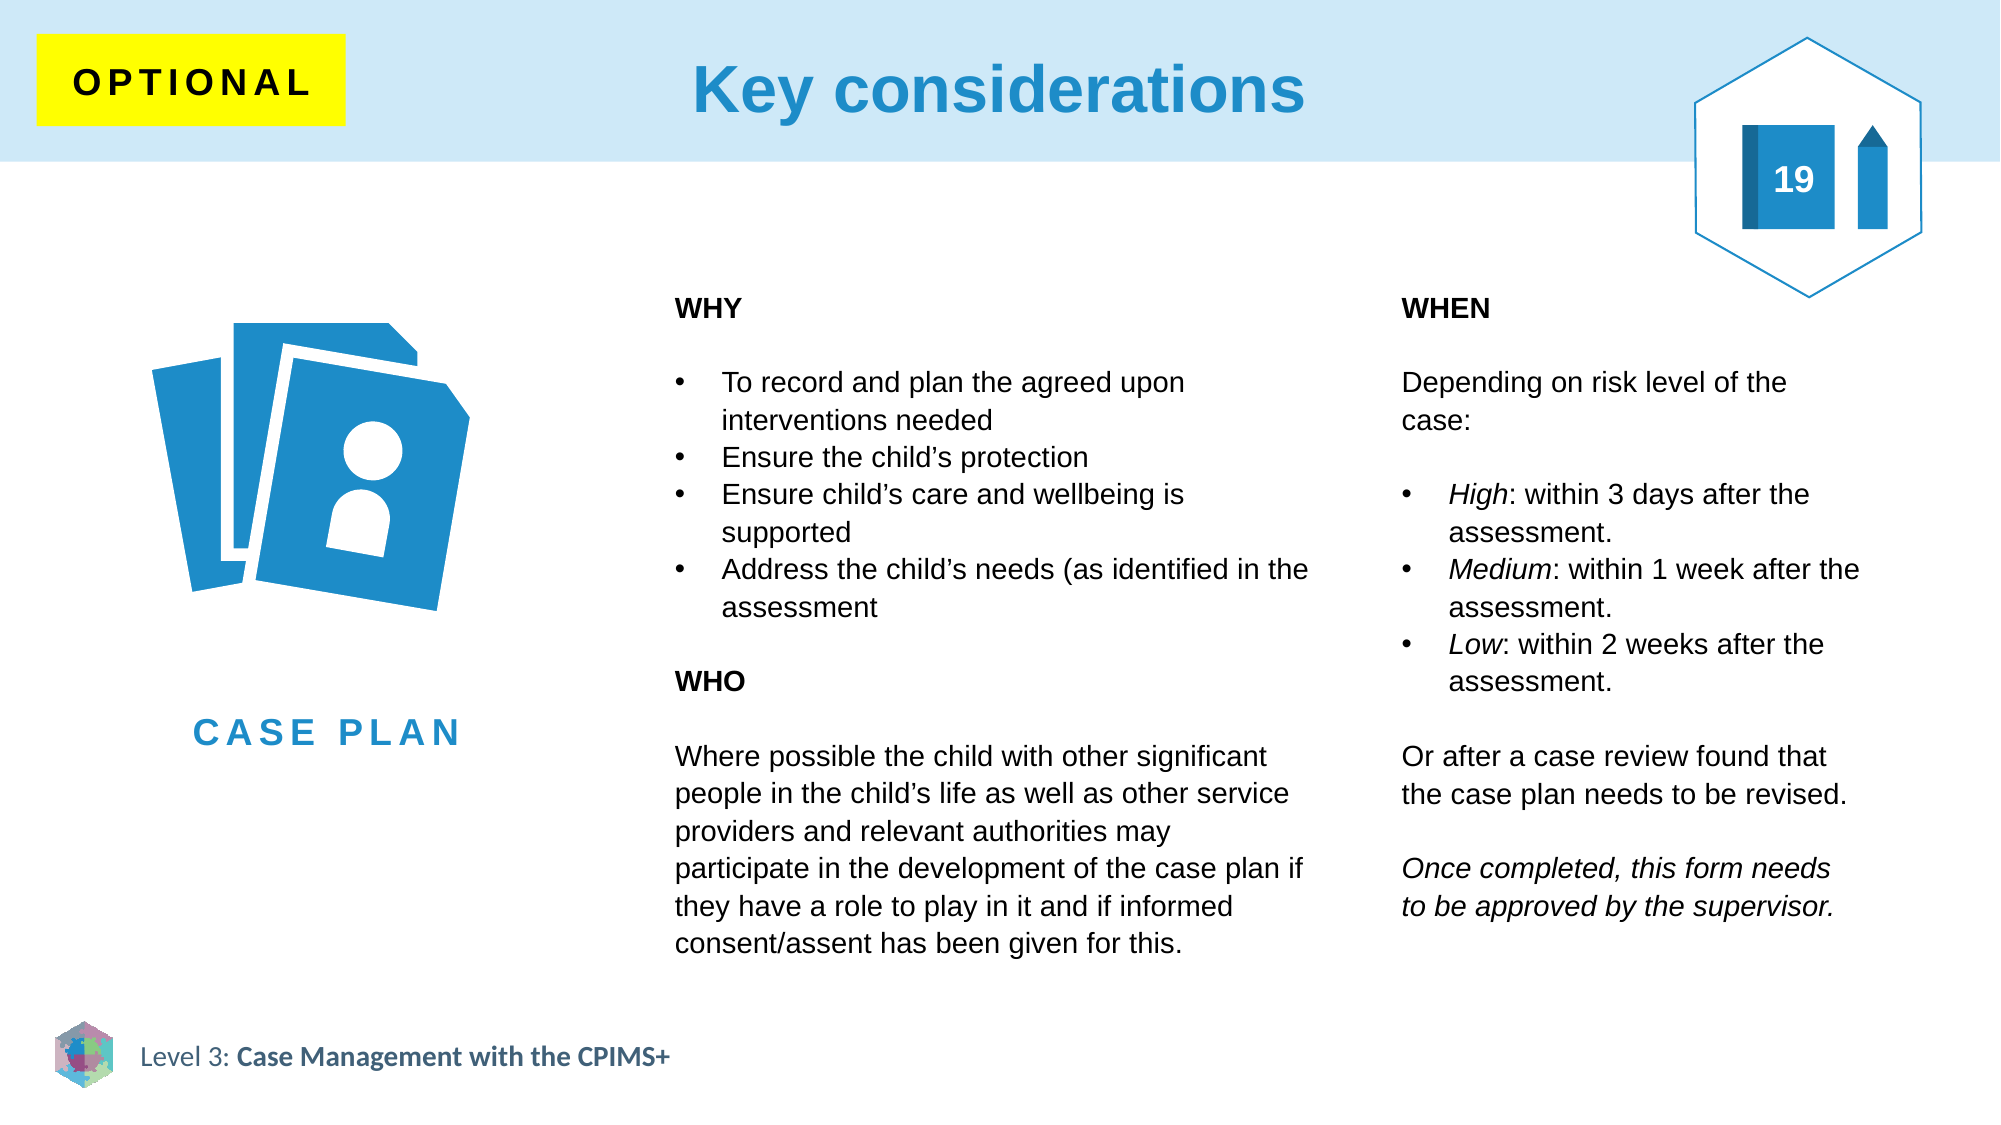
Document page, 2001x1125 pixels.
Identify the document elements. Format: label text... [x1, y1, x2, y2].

text_box CASE PLAN [121, 700, 531, 761]
text_box WHEN Depending on risk level of the case: High: within 3 days after the assessment. Medium: within 1 week after the assessment. Low: within 2 weeks after the assessment. Or after a case review found that the case plan needs to be revised. Once completed, this form needs to be approved by the supervisor. [1386, 279, 1879, 930]
picture [55, 1021, 113, 1088]
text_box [1677, 55, 1939, 280]
text_box OPTIONAL [36, 33, 347, 127]
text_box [164, 316, 464, 604]
text_box WHY To record and plan the agreed upon interventions needed Ensure the child’s protection Ensure child’s care and wellbeing is supported Address the child’s needs (as identified in the assessment WHO Where possible the child with other significant people in the child’s life as well as other service providers and relevant authorities may participate in the development of the case plan if they have a role to play in it and if informed consent/assent has been given for this. [660, 279, 1329, 967]
title Key considerations [137, 19, 1863, 163]
